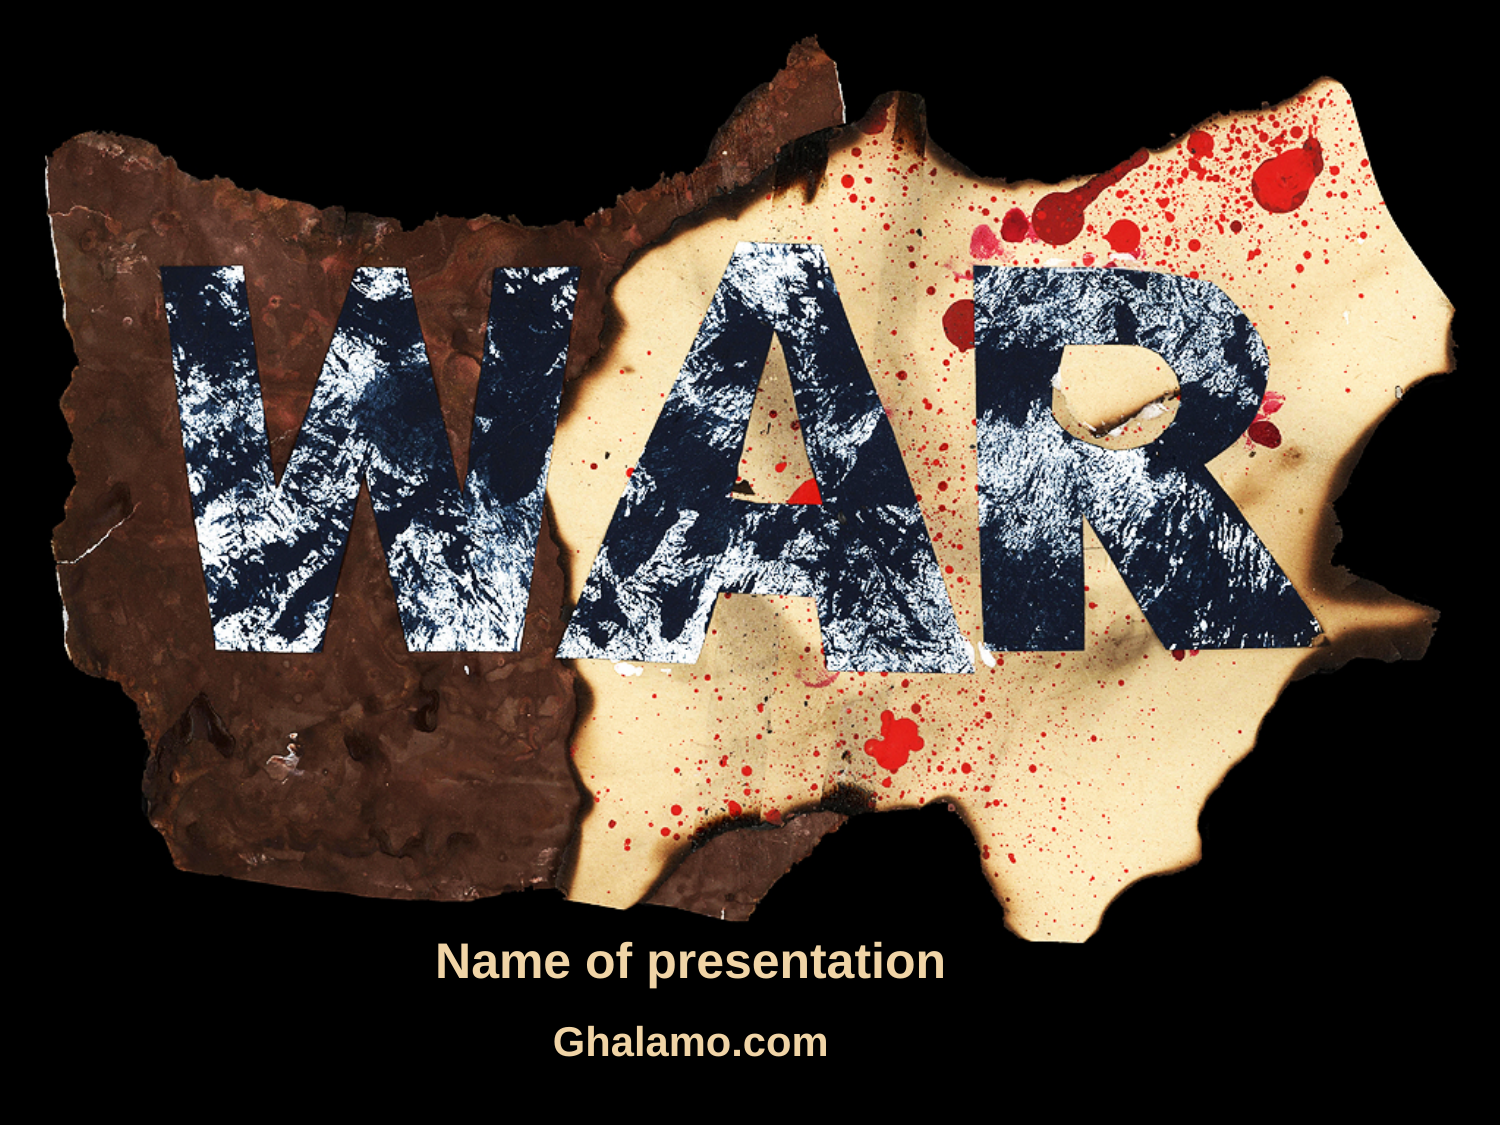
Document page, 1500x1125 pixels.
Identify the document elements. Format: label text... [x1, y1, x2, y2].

picture [0, 0, 1500, 1125]
subtitle Ghalamo.com [424, 1012, 957, 1096]
title Name of presentation [348, 916, 1034, 1000]
